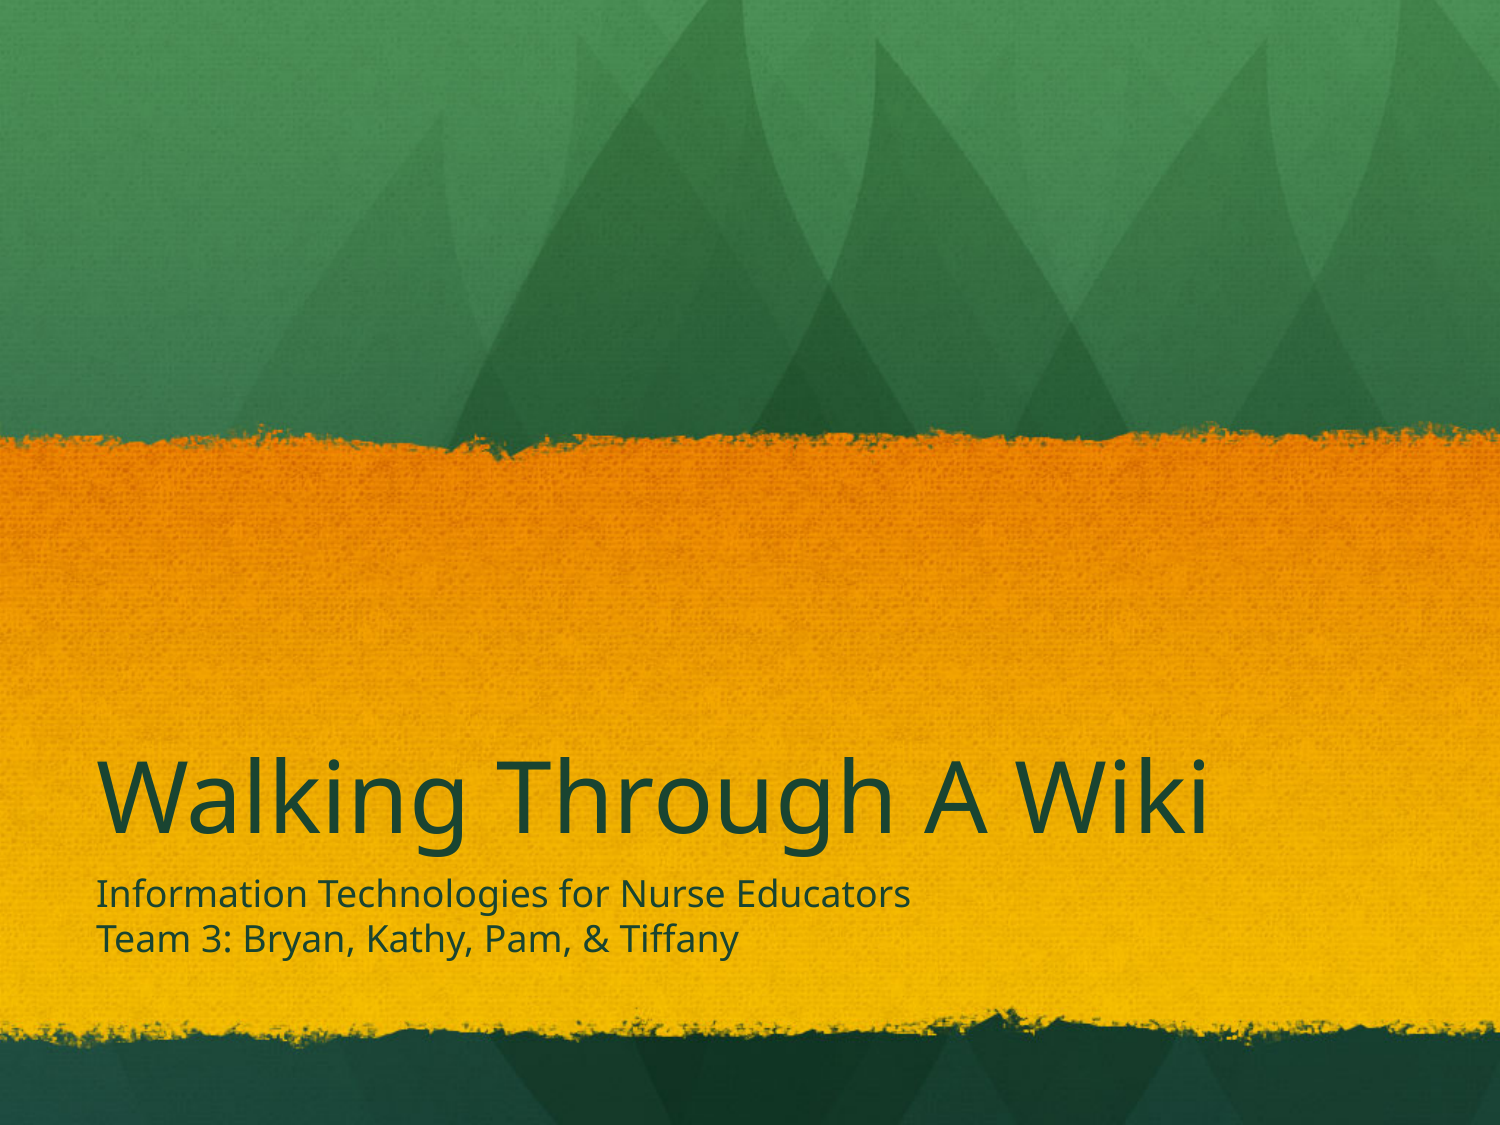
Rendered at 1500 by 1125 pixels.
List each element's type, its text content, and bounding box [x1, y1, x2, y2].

subtitle Information Technologies for Nurse Educators Team 3: Bryan, Kathy, Pam, & Tiffany [81, 862, 1262, 1025]
picture [0, 0, 1500, 1125]
title Walking Through A Wiki [81, 619, 1262, 861]
